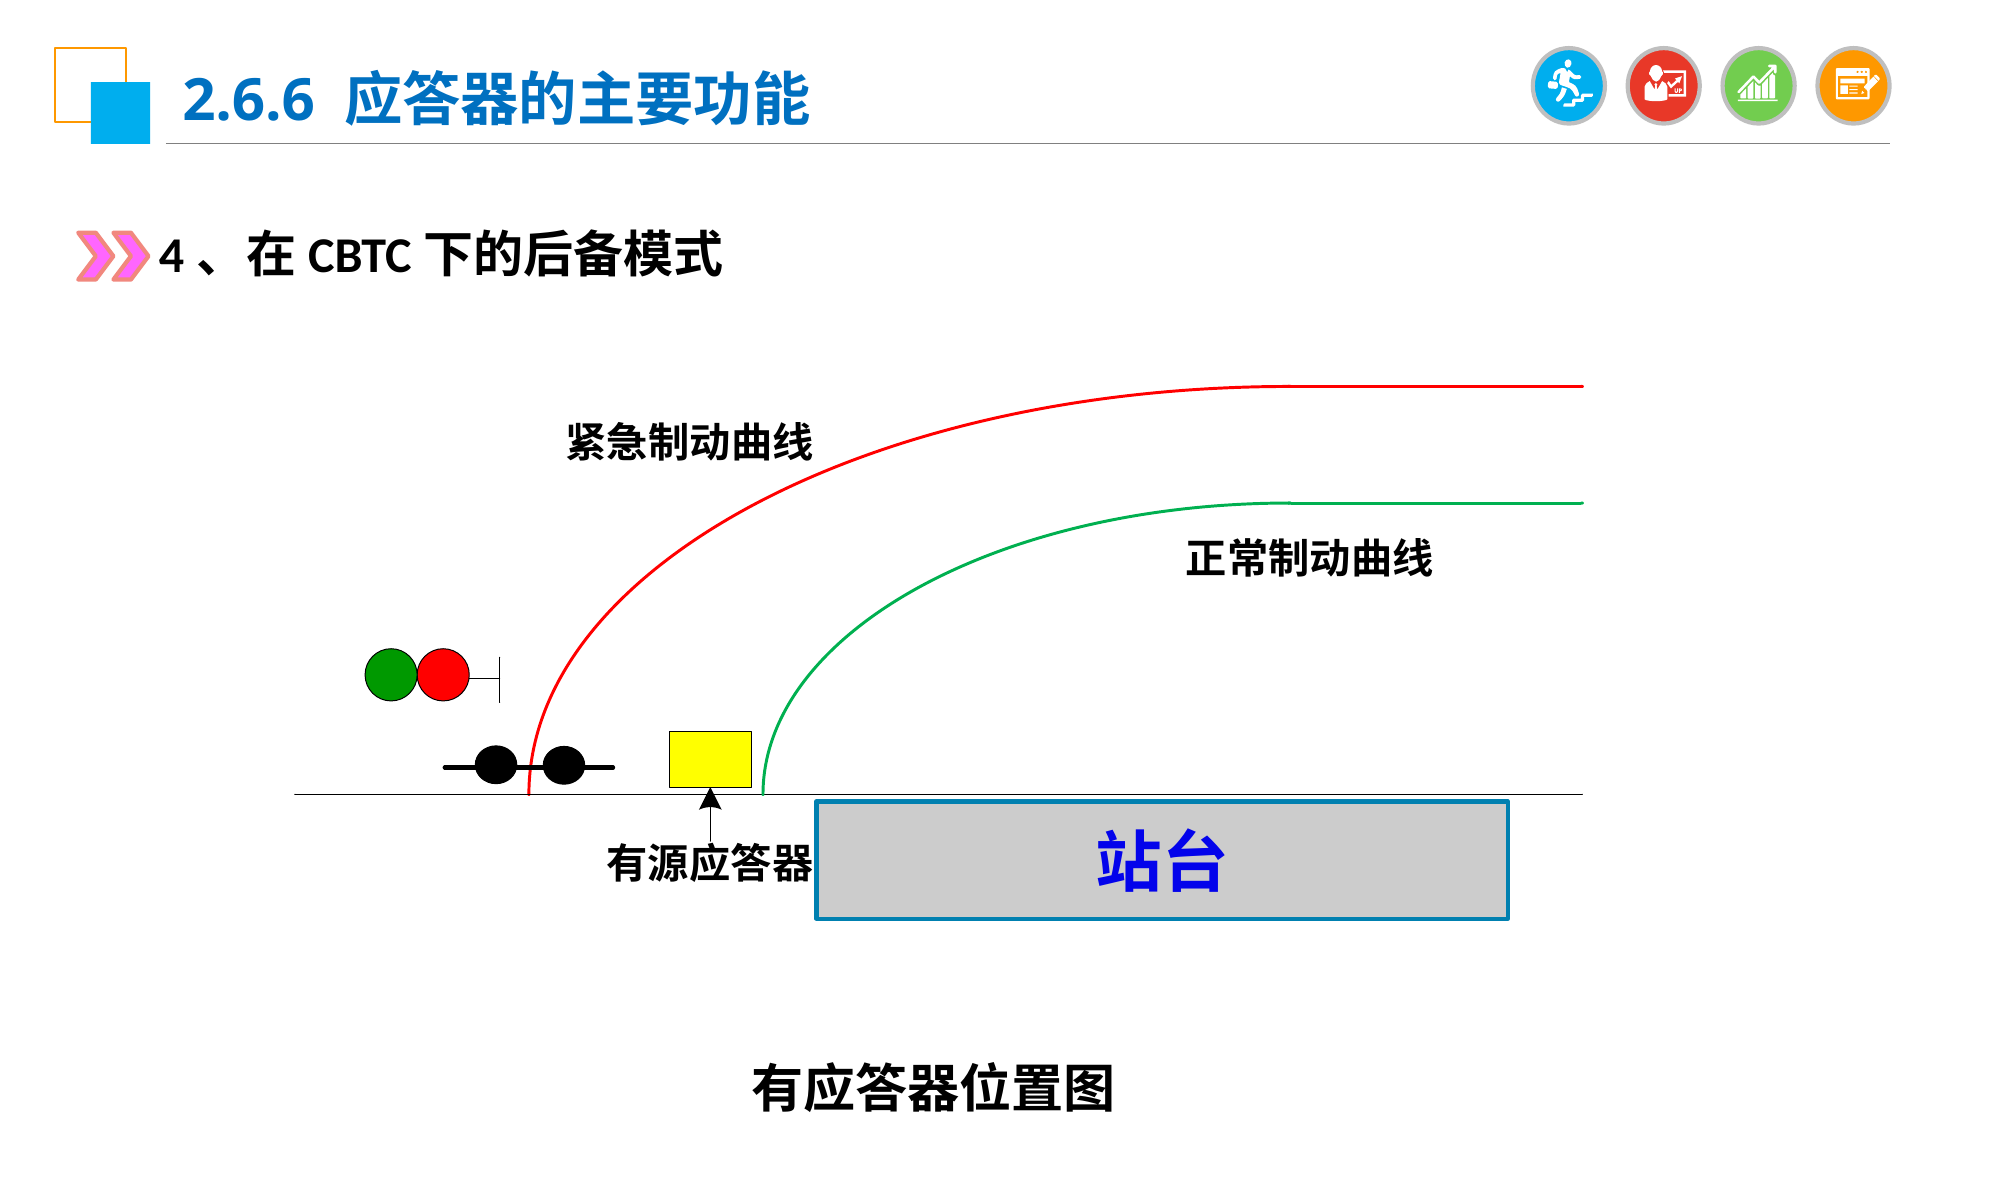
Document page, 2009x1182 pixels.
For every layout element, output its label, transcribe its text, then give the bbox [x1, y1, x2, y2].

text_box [77, 215, 735, 295]
text_box 有应答器位置图 [736, 1047, 1131, 1125]
text_box 2.6.6 应答器的主要功能 [161, 51, 831, 142]
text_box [288, 250, 1591, 917]
